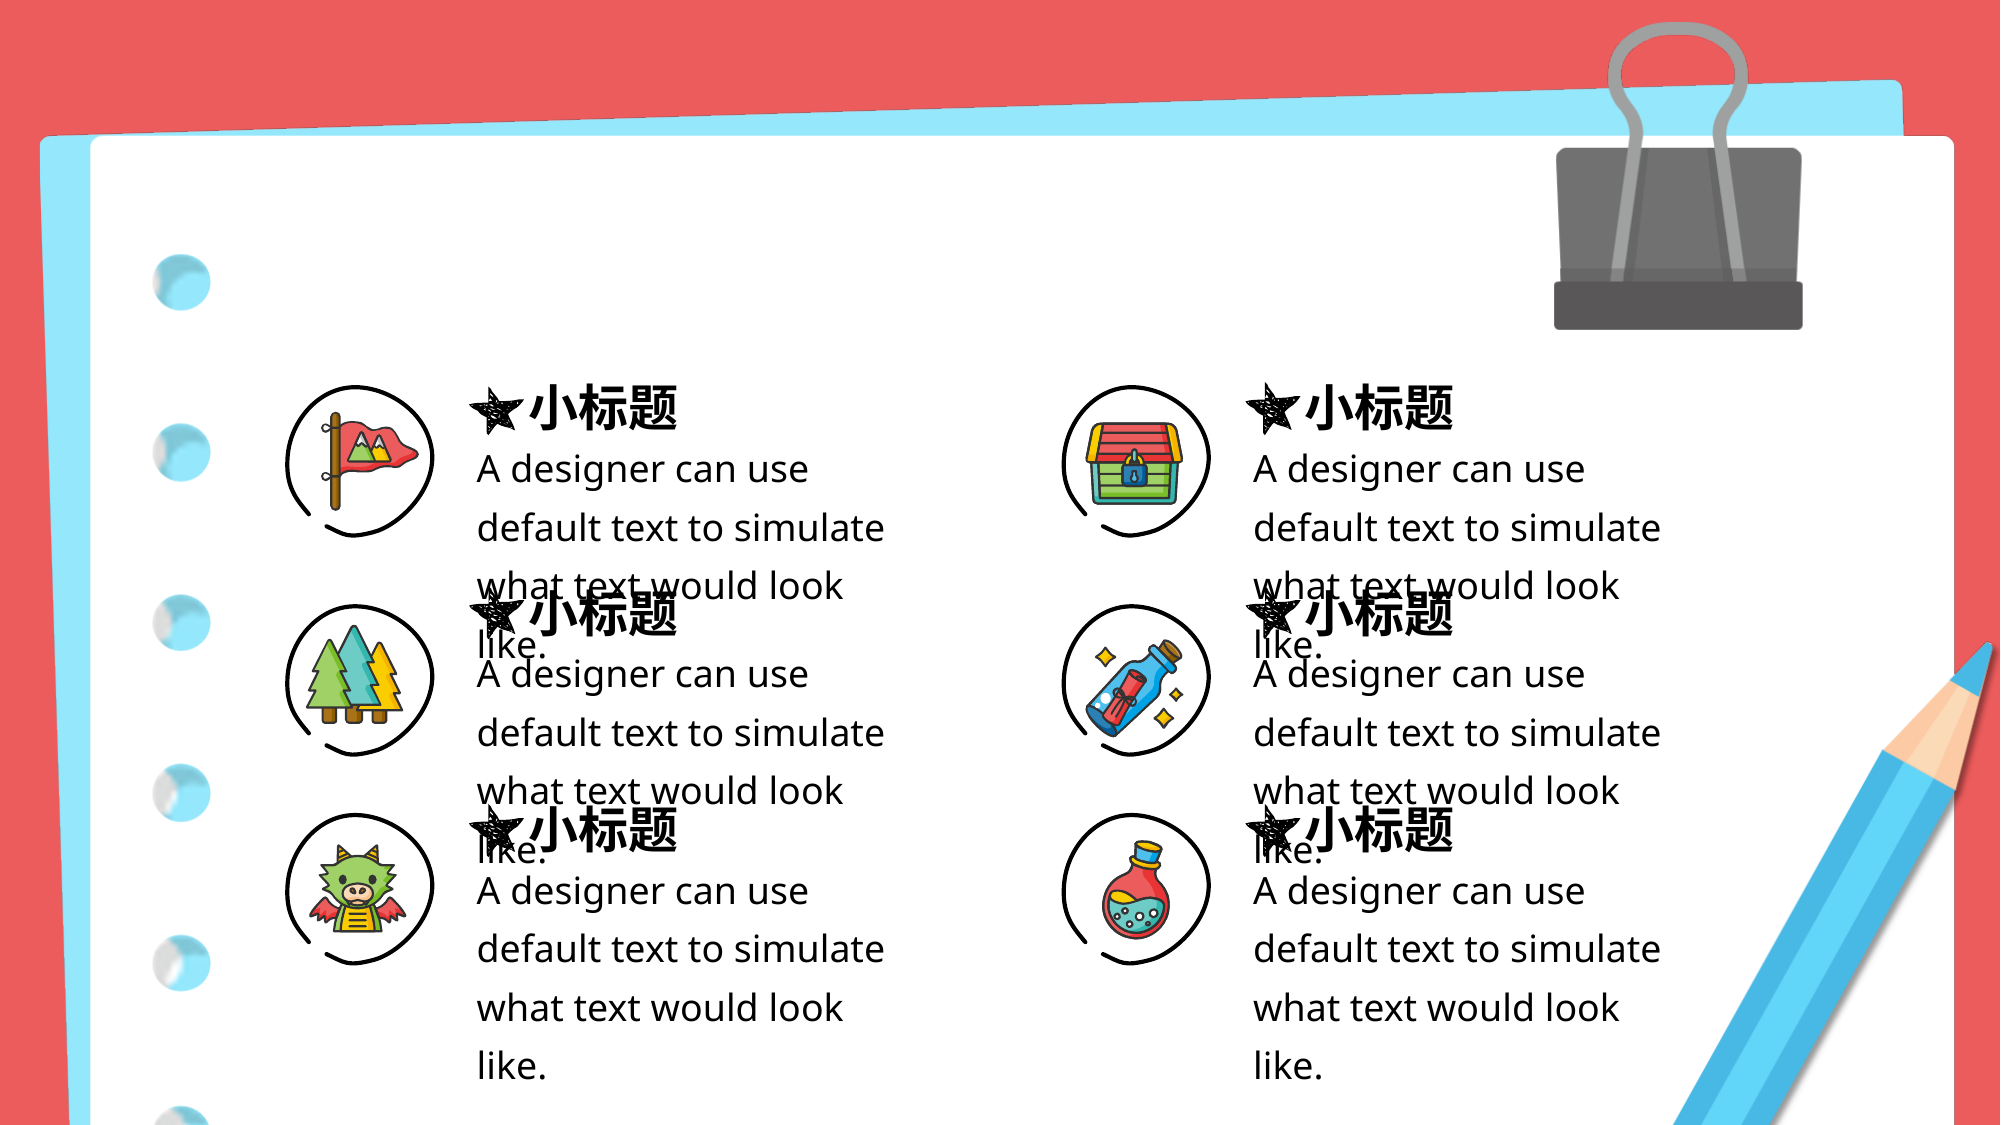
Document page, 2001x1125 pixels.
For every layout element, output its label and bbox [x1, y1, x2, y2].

text_box [308, 844, 407, 933]
text_box [1100, 840, 1171, 942]
picture [39, 22, 2001, 1125]
text_box [320, 411, 419, 511]
text_box [1084, 639, 1184, 738]
text_box [1084, 422, 1184, 505]
text_box [305, 624, 404, 724]
